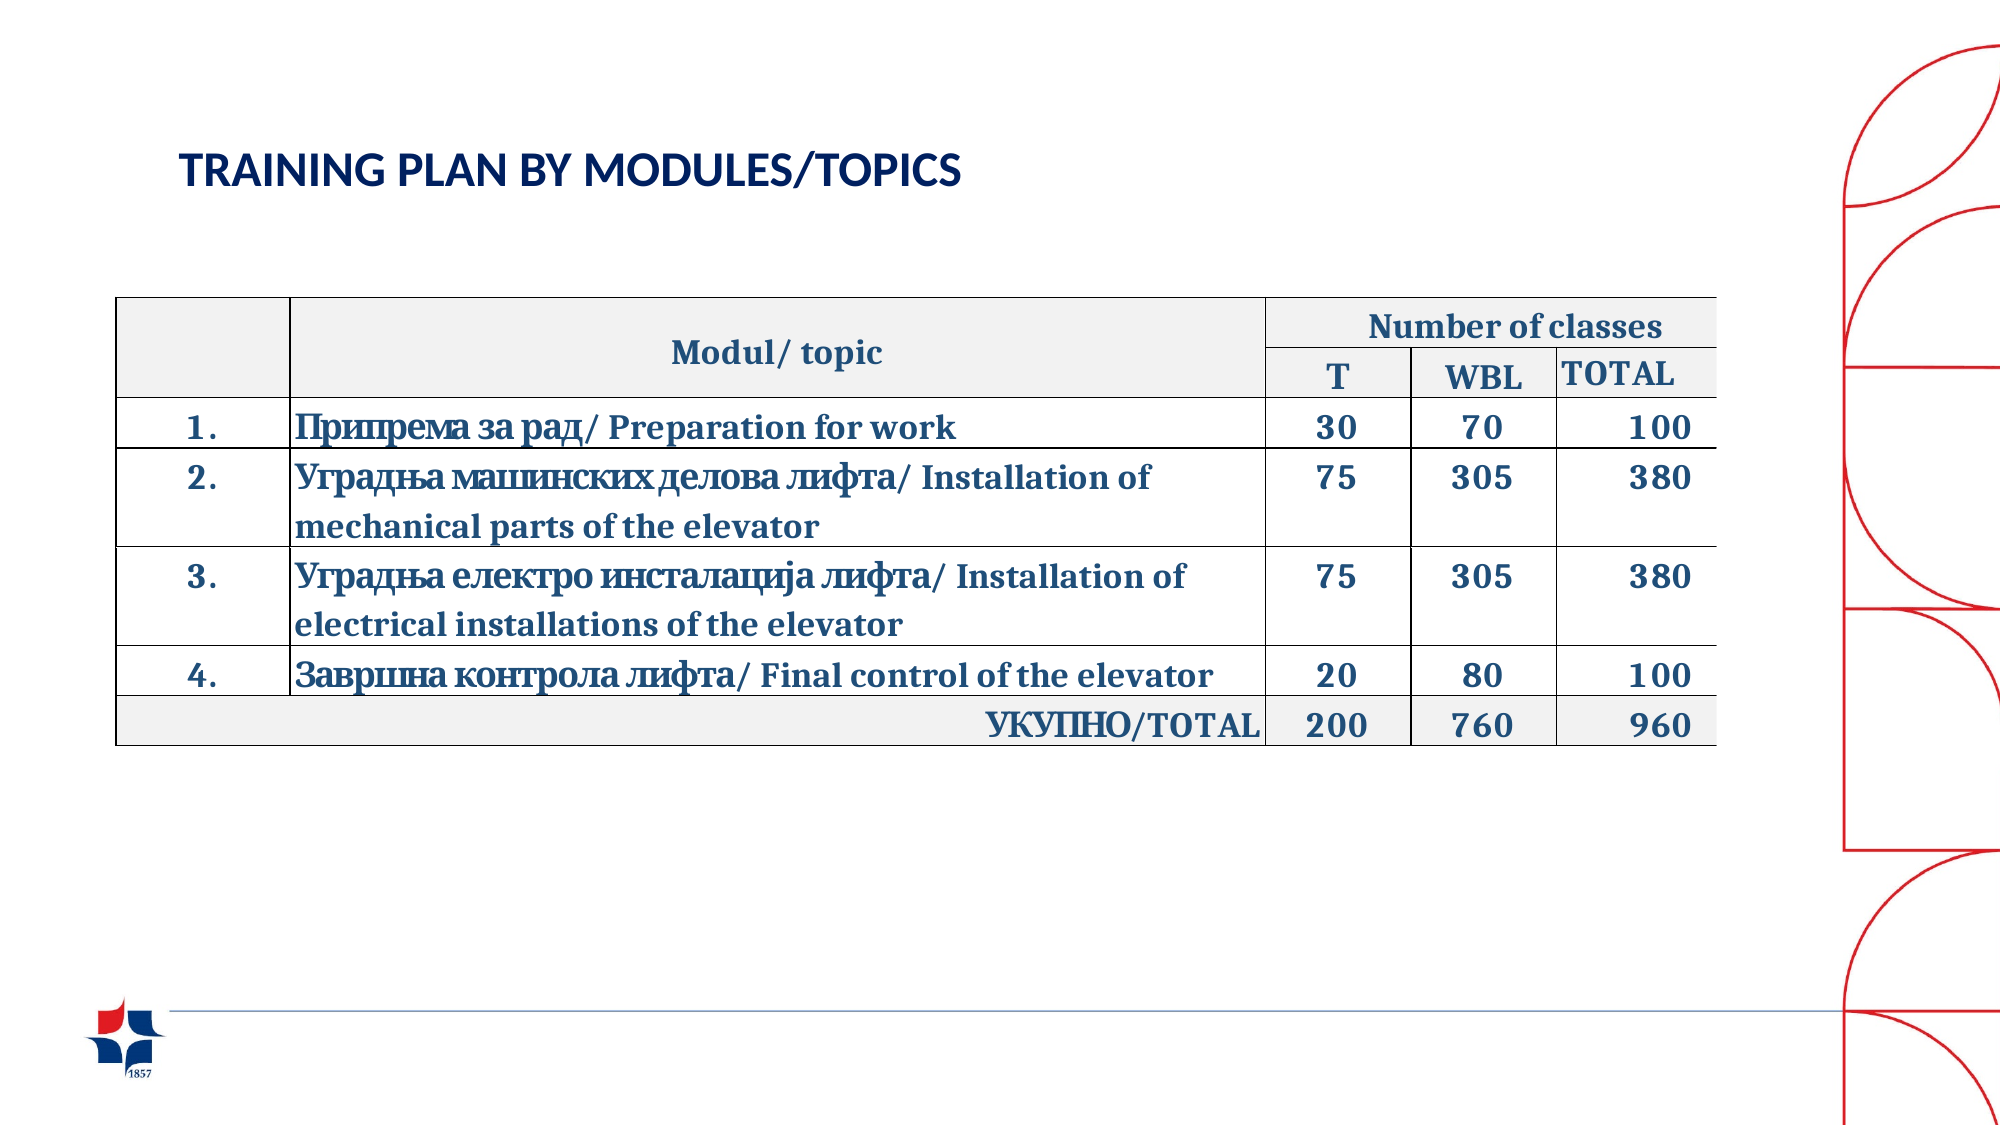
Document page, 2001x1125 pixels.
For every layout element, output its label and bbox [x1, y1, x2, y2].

list [0, 44, 2000, 1125]
text_box [115, 296, 1717, 930]
